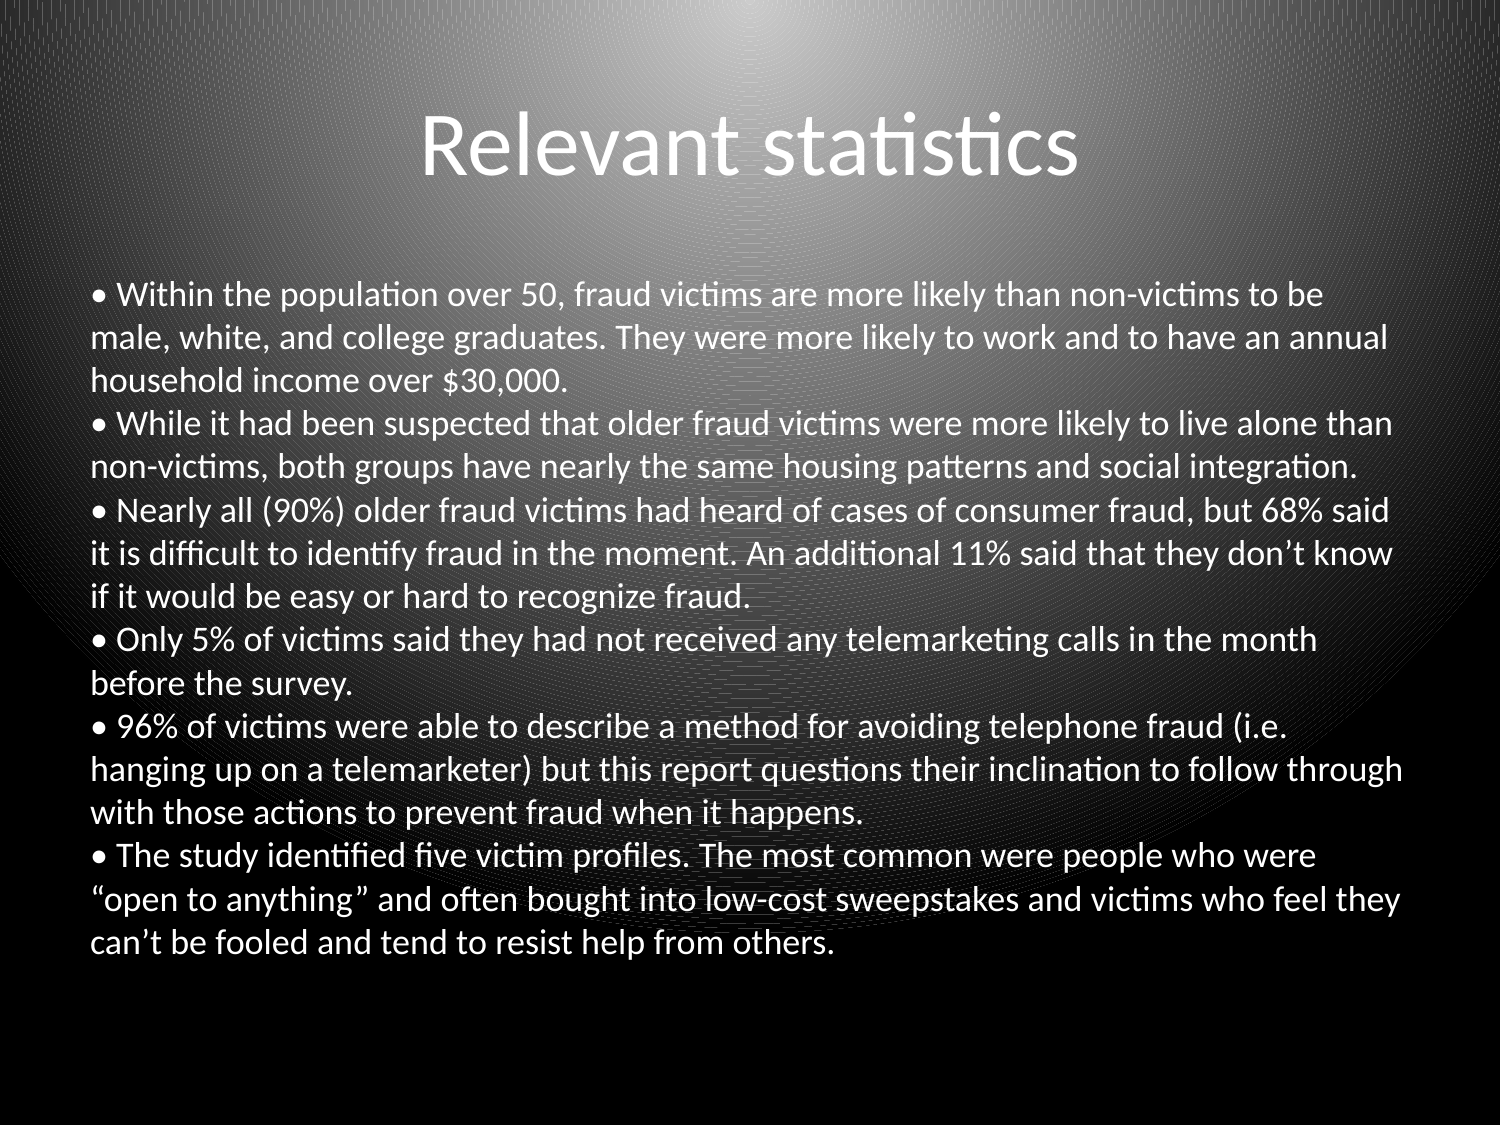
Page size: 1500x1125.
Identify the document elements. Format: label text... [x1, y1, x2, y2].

title Relevant statistics [75, 45, 1425, 233]
list • Within the population over 50, fraud victims are more likely than non-victims to be male, white, and college graduates. They were more likely to work and to have an annual household income over $30,000. • While it had been suspected that older fraud victims were more likely to live alone than non-victims, both groups have nearly the same housing patterns and social integration. • Nearly all (90%) older fraud victims had heard of cases of consumer fraud, but 68% said it is difficult to identify fraud in the moment. An additional 11% said that they don’t know if it would be easy or hard to recognize fraud. • Only 5% of victims said they had not received any telemarketing calls in the month before the survey. • 96% of victims were able to describe a method for avoiding telephone fraud (i.e. hanging up on a telemarketer) but this report questions their inclination to follow through with those actions to prevent fraud when it happens. • The study identified five victim profiles. The most common were people who were “open to anything” and often bought into low-cost sweepstakes and victims who feel they can’t be fooled and tend to resist help from others. [75, 262, 1425, 1005]
